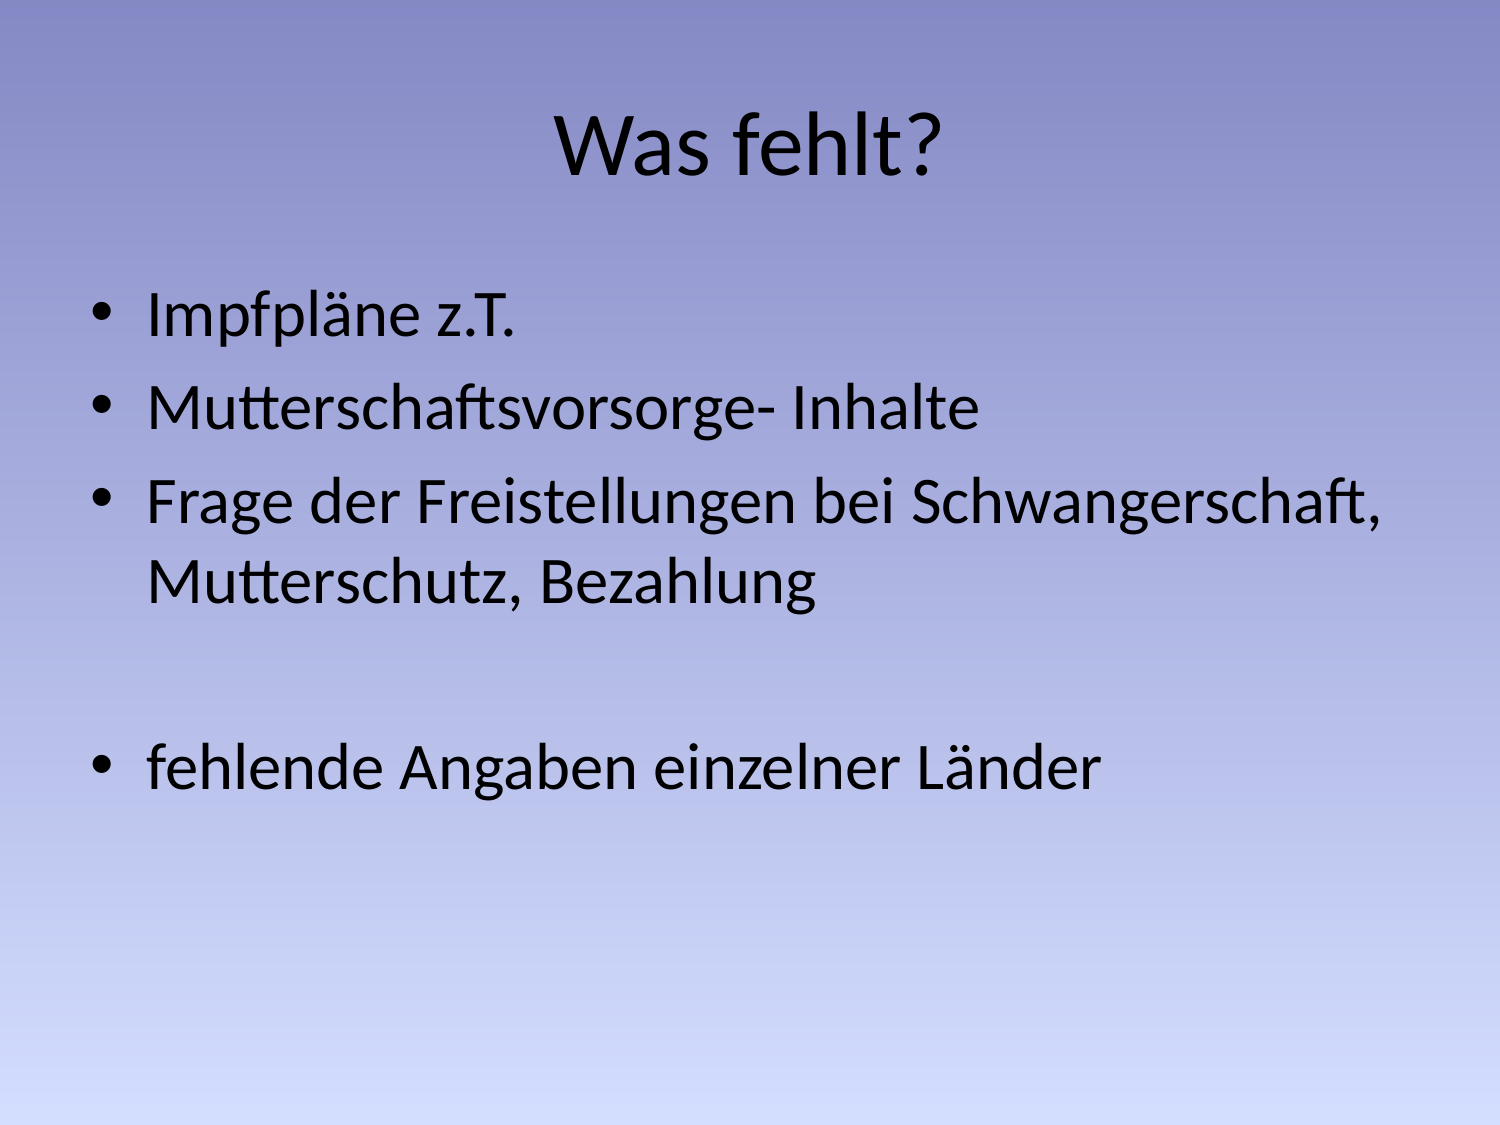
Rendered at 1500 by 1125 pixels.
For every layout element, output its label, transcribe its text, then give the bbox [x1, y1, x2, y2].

title Was fehlt? [75, 45, 1425, 233]
list Impfpläne z.T. Mutterschaftsvorsorge- Inhalte Frage der Freistellungen bei Schwangerschaft, Mutterschutz, Bezahlung fehlende Angaben einzelner Länder [75, 262, 1425, 1005]
